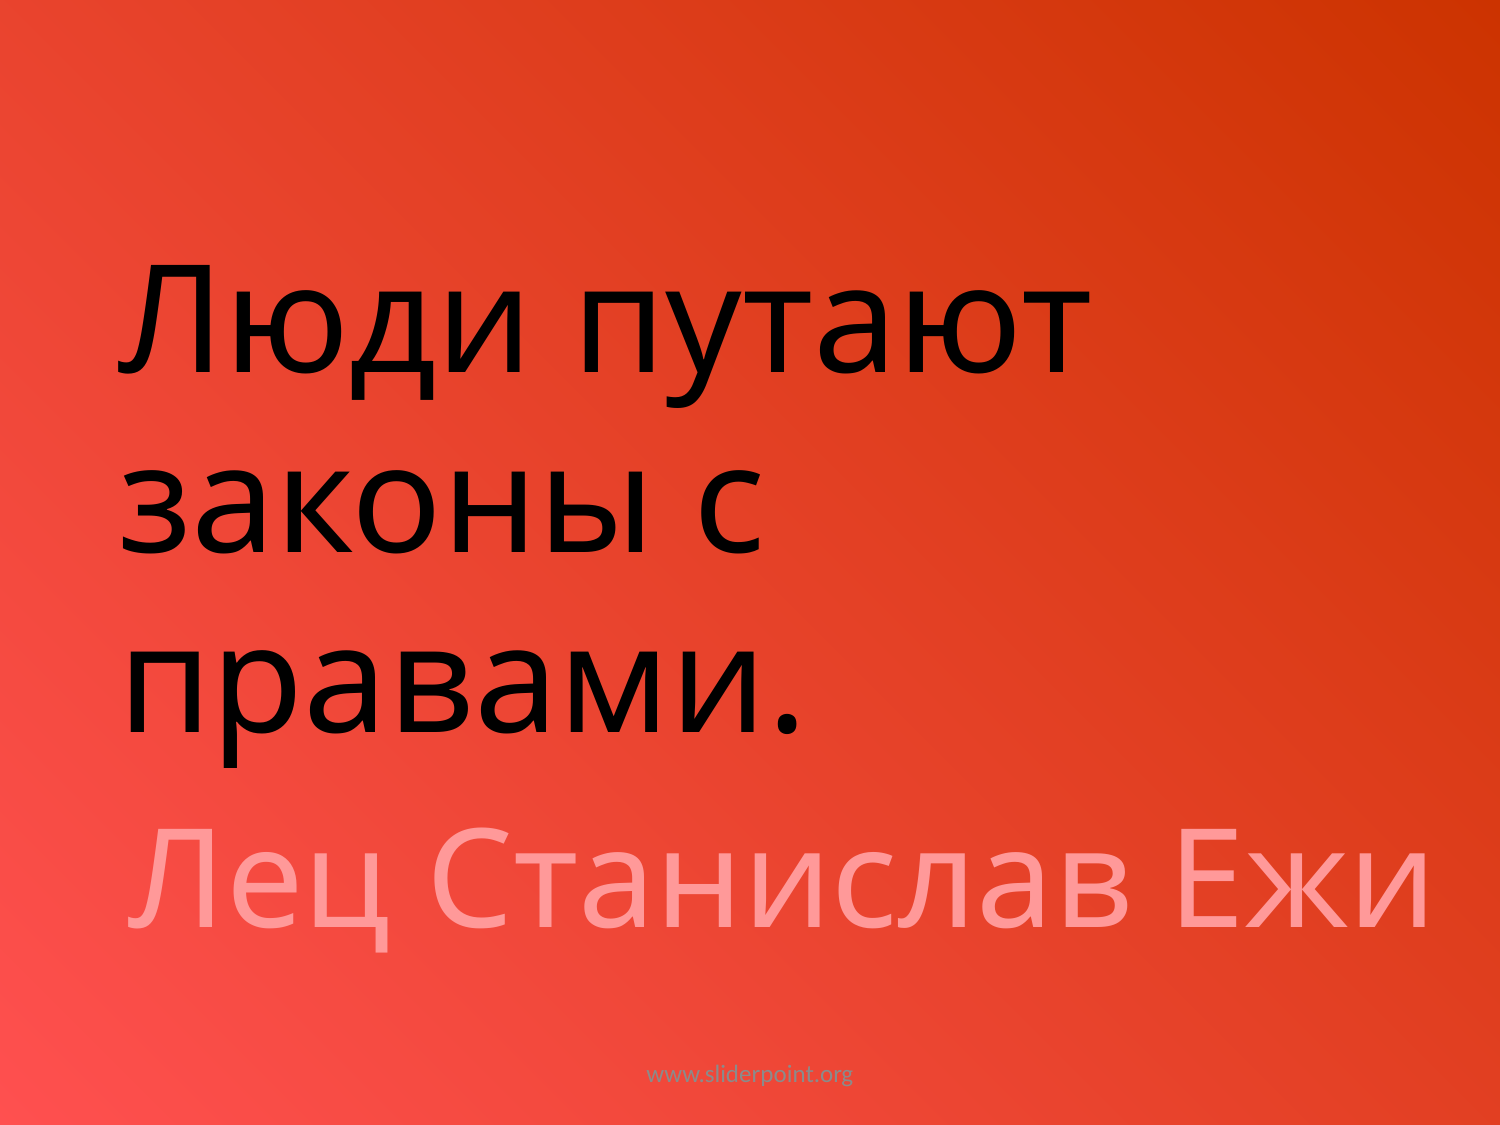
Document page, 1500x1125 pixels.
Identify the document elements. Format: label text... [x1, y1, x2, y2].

footer www.sliderpoint.org [512, 1042, 988, 1103]
list Люди путают законы с правами. Лец Станислав Ежи [46, 35, 1454, 1102]
